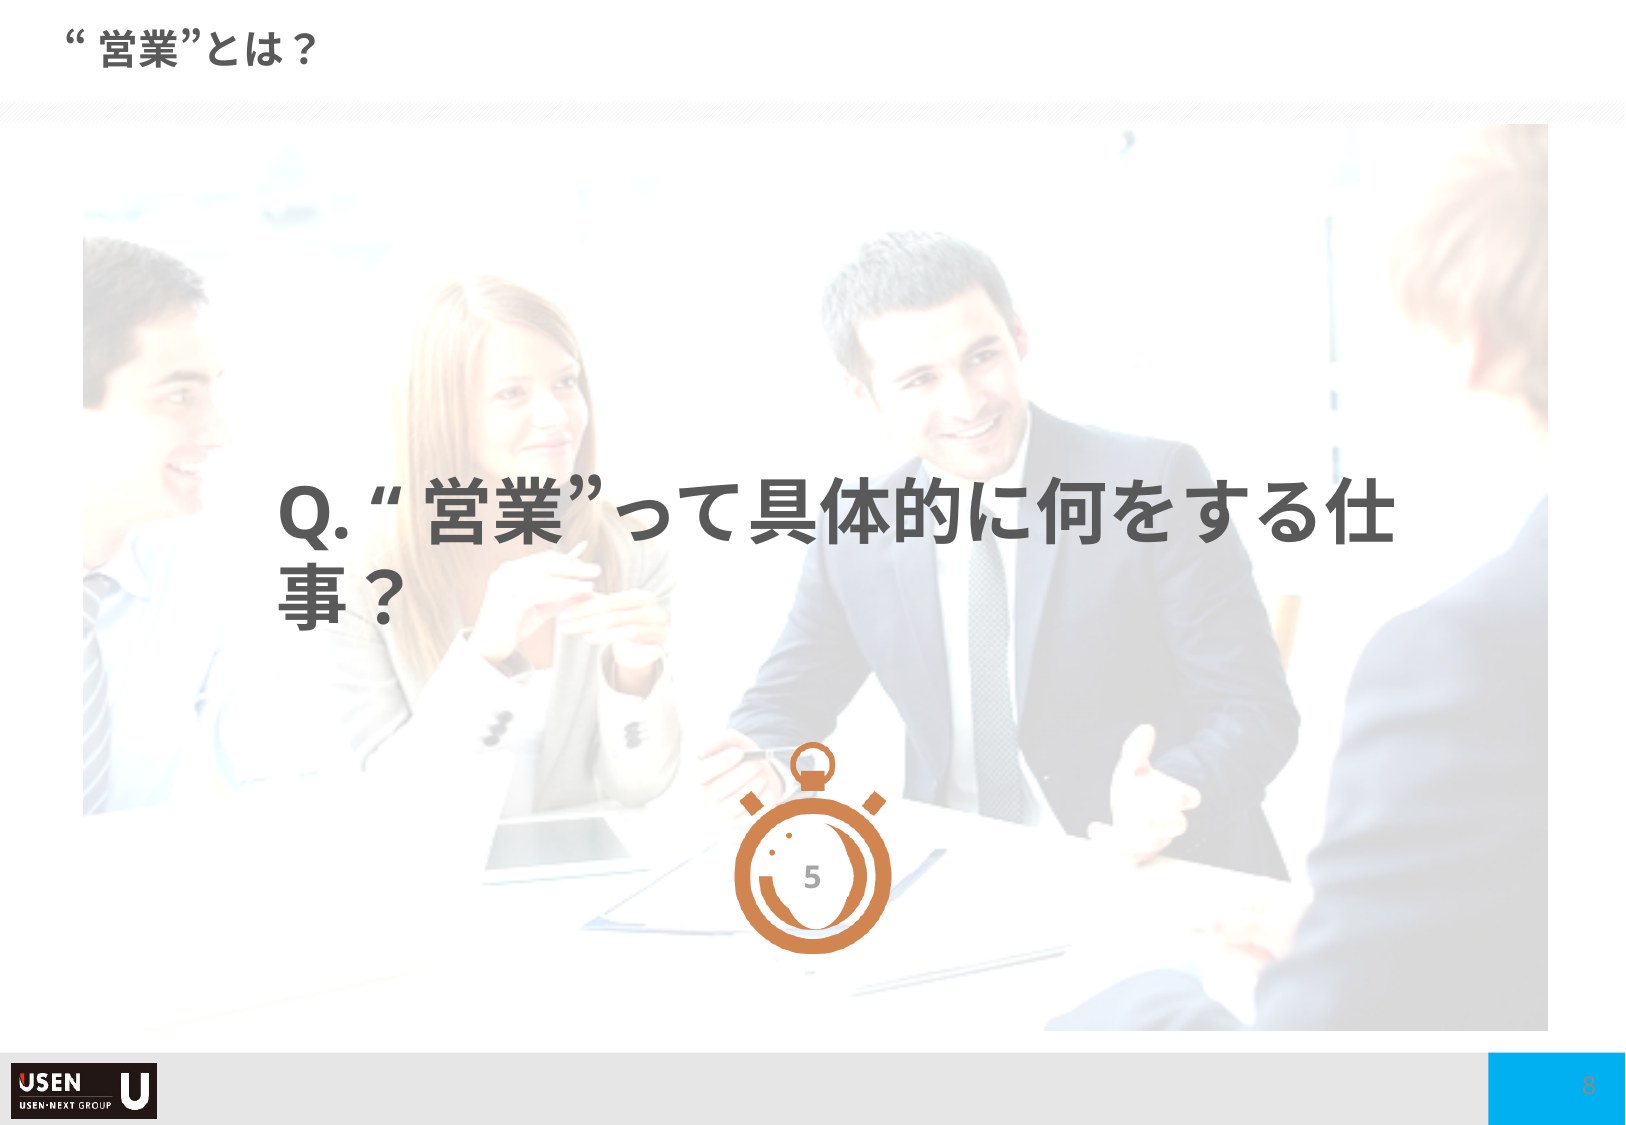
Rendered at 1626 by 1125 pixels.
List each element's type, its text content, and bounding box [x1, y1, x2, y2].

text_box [706, 742, 919, 954]
text_box “営業”とは？ [49, 16, 727, 80]
picture [83, 124, 1548, 1031]
picture [11, 1063, 157, 1119]
slide_number 8 [1245, 1056, 1611, 1117]
